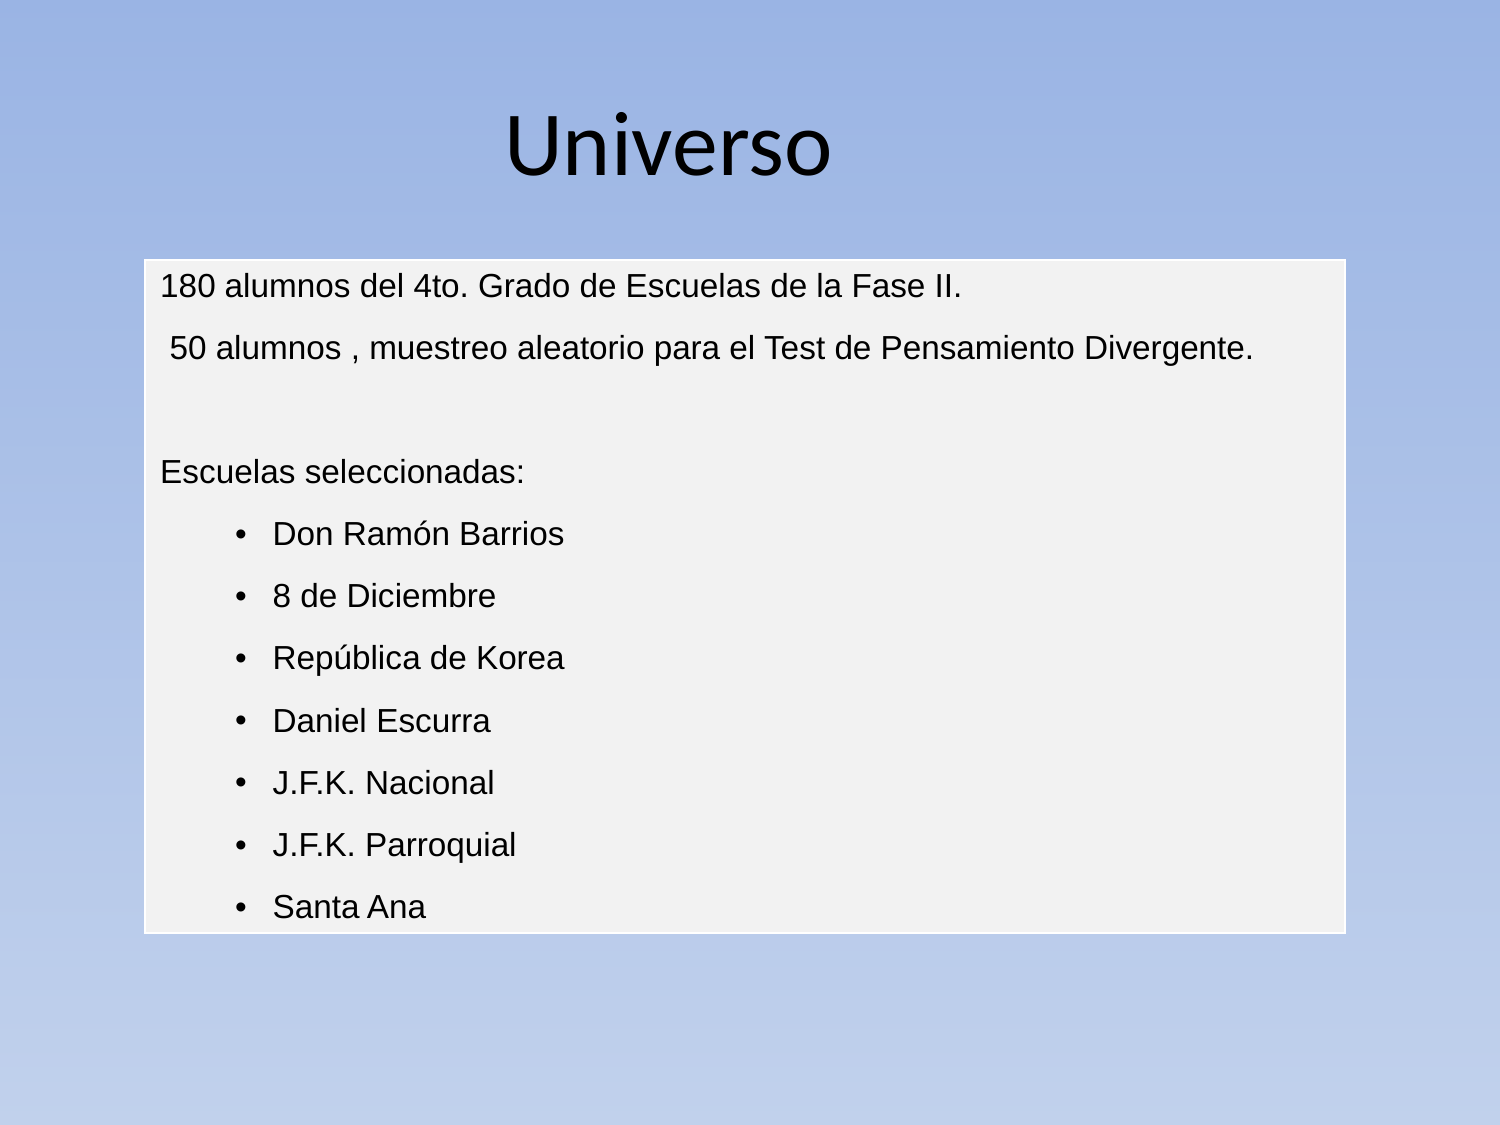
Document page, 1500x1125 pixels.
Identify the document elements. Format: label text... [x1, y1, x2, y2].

table_header 180 alumnos del 4to. Grado de Escuelas de la Fase II. 50 alumnos , muestreo aleatorio para el Test de Pensamiento Divergente. Escuelas seleccionadas: Don Ramón Barrios 8 de Diciembre República de Korea Daniel Escurra J.F.K. Nacional J.F.K. Parroquial Santa Ana [146, 261, 1344, 932]
title Universo [75, 45, 1263, 233]
